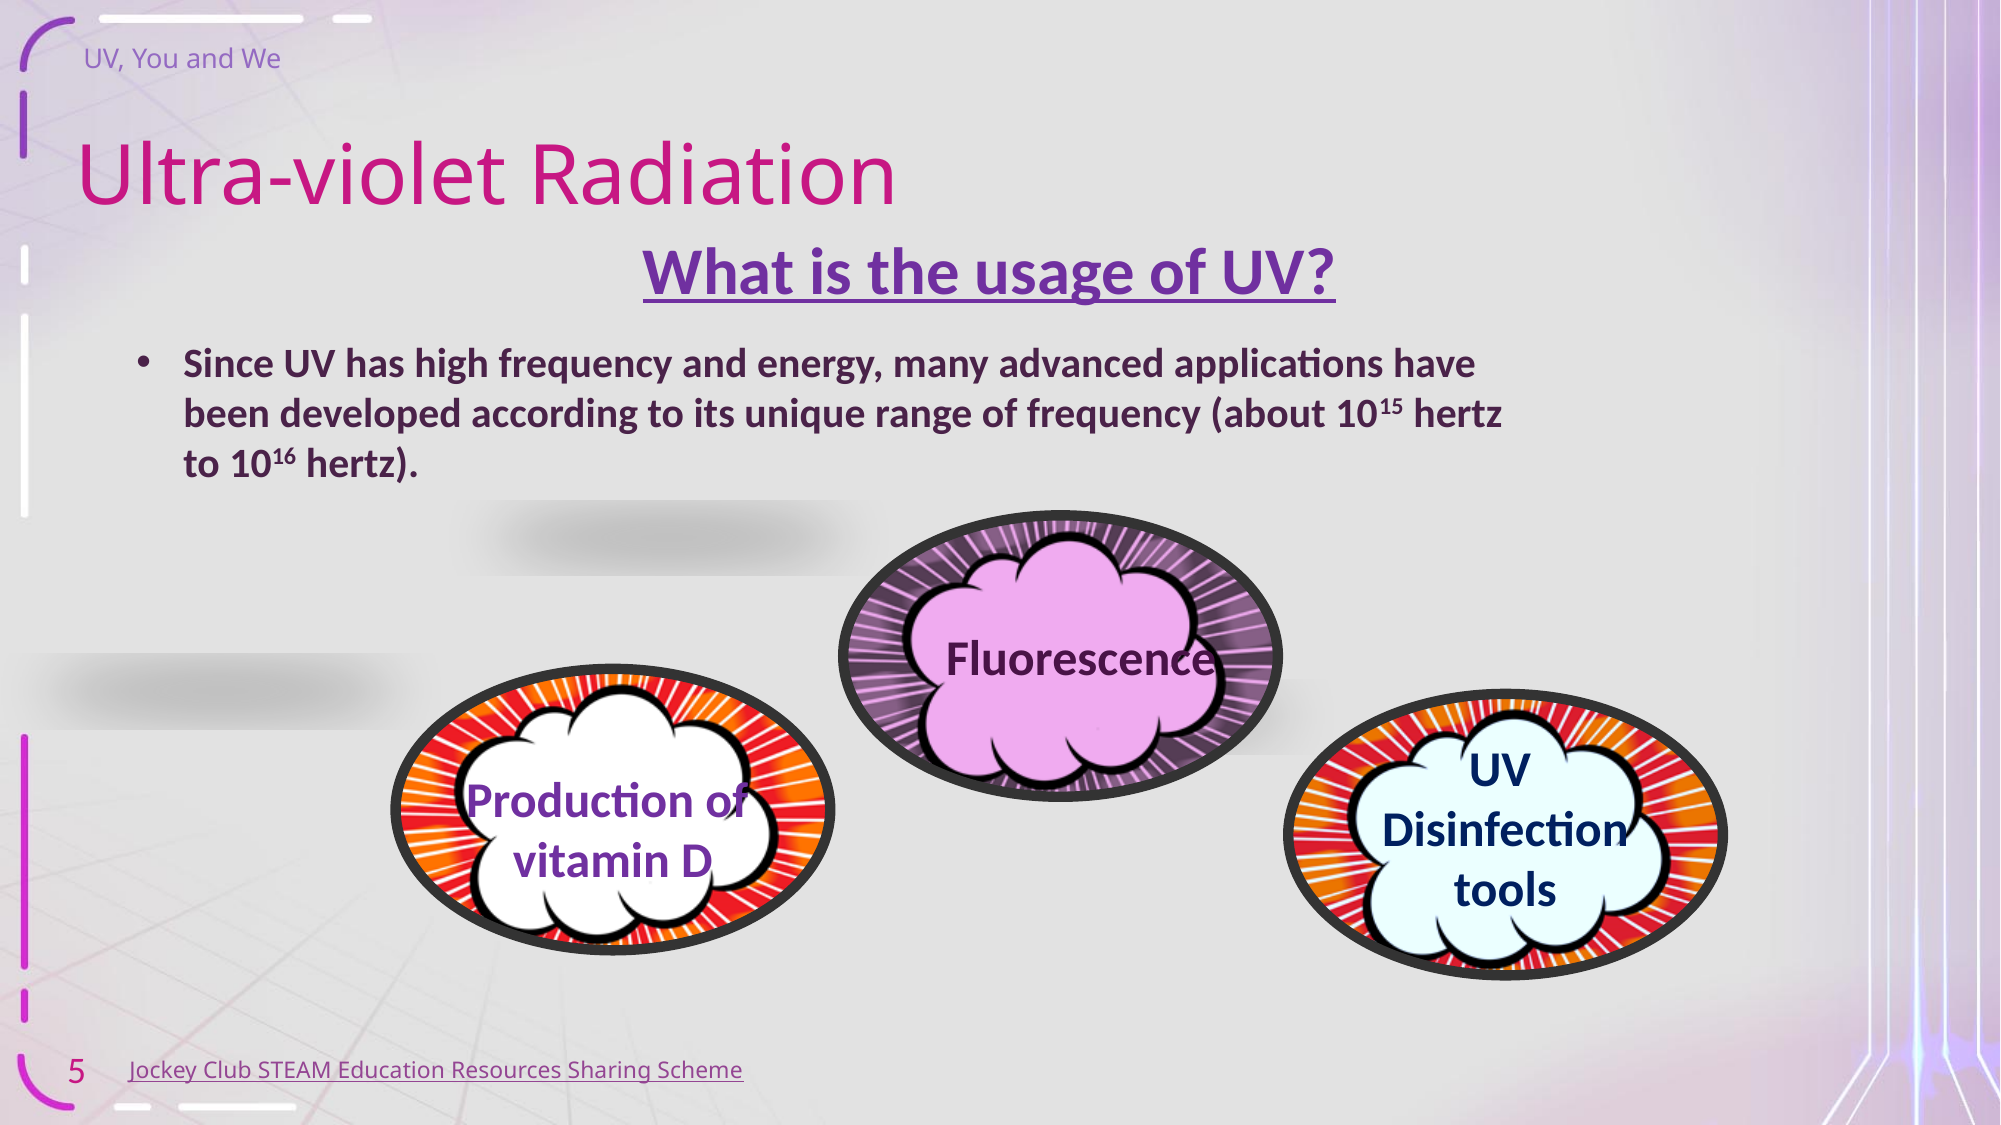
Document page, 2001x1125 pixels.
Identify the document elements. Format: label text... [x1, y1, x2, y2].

text_box Since UV has high frequency and energy, many advanced applications have been developed according to its unique range of frequency (about 1015 hertz to 1016 hertz). [121, 328, 1559, 544]
picture [0, 0, 2001, 1125]
title Ultra-violet Radiation [61, 63, 1571, 279]
text_box What is the usage of UV? [627, 220, 1352, 316]
